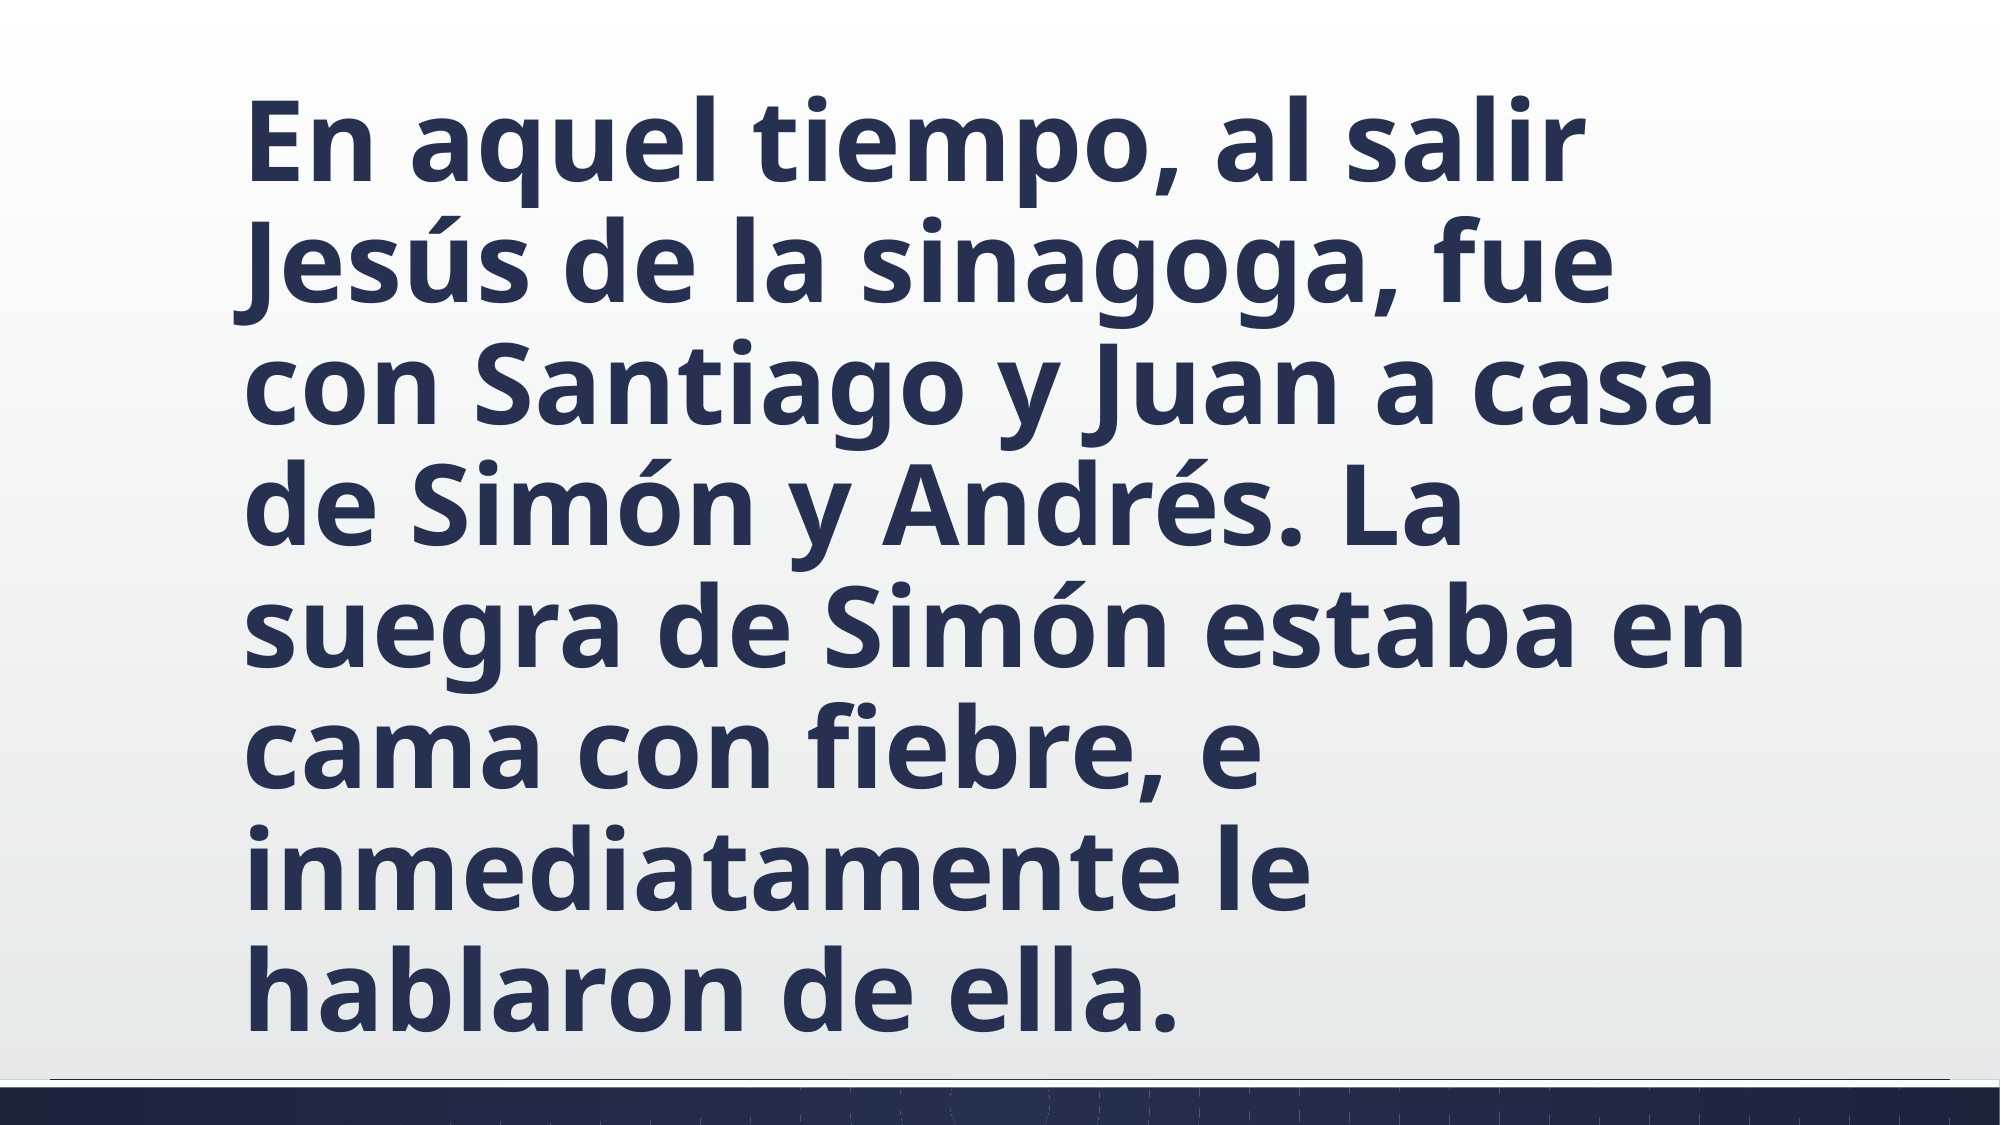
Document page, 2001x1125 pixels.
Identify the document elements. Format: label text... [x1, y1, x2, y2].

list En aquel tiempo, al salir Jesús de la sinagoga, fue con Santiago y Juan a casa de Simón y Andrés. La suegra de Simón estaba en cama con fiebre, e inmediatamente le hablaron de ella. [219, 76, 1780, 990]
